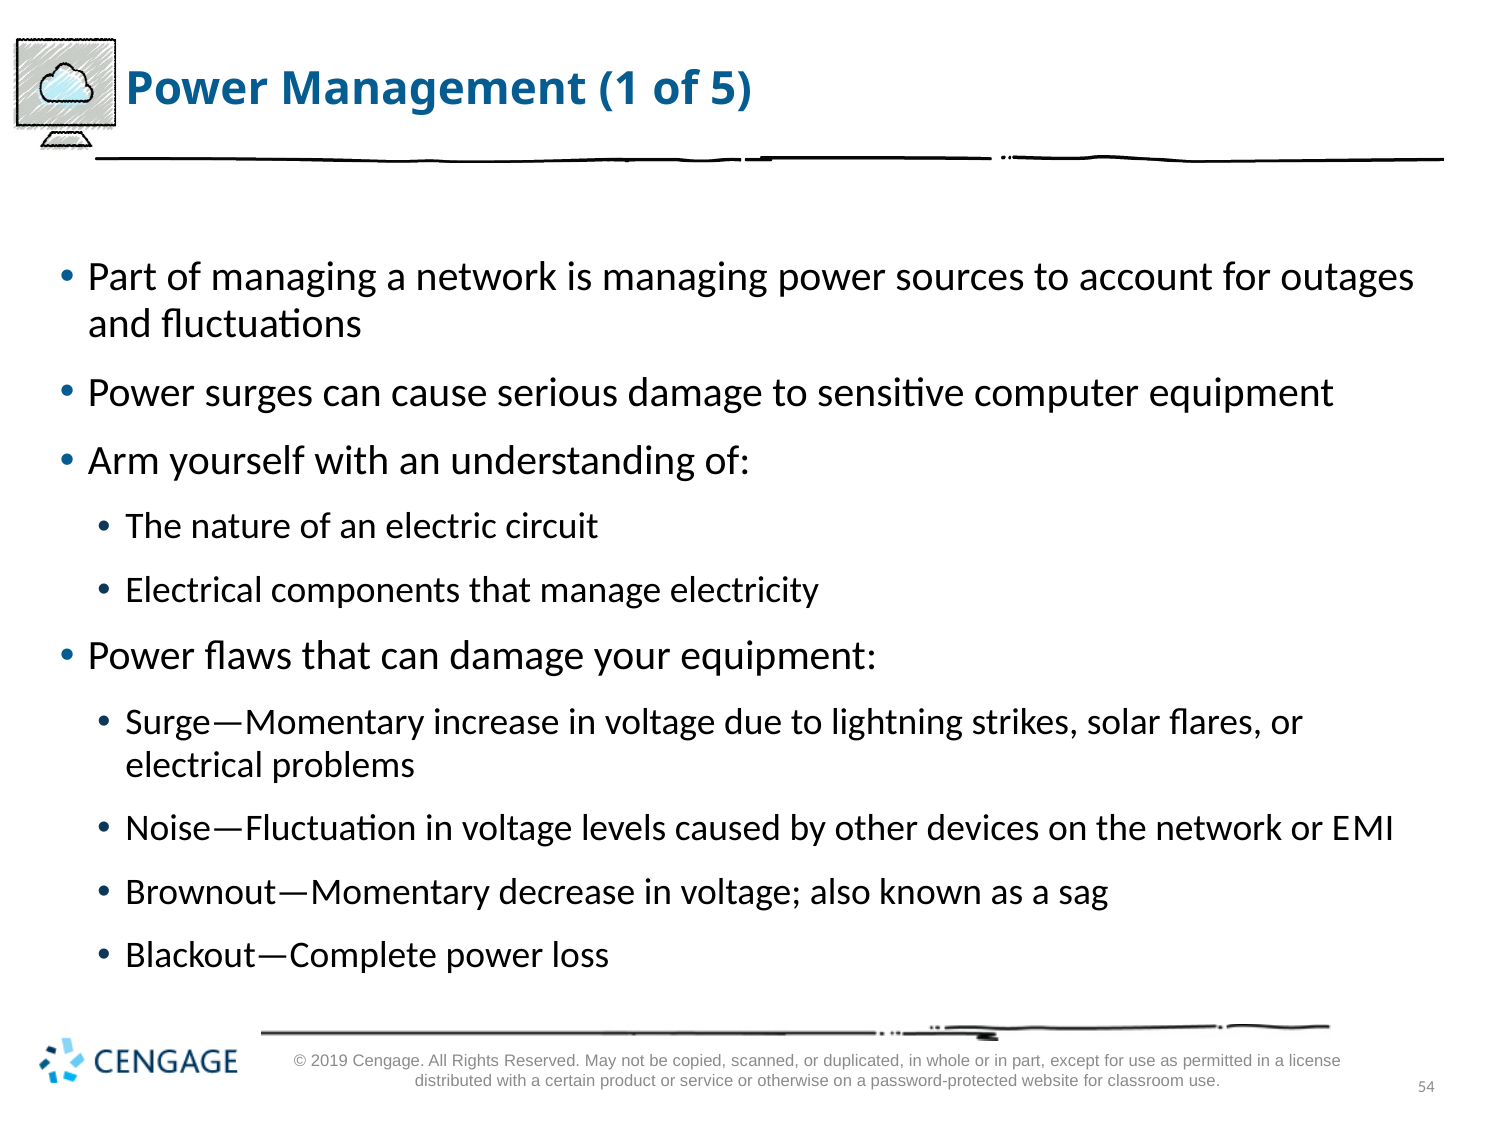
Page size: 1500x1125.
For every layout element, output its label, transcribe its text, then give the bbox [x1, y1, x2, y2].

picture [13, 36, 117, 151]
list Part of managing a network is managing power sources to account for outages and fluctuations Power surges can cause serious damage to sensitive computer equipment Arm yourself with an understanding of: The nature of an electric circuit Electrical components that manage electricity Power flaws that can damage your equipment: Surge—Momentary increase in voltage due to lightning strikes, solar flares, or electrical problems Noise—Fluctuation in voltage levels caused by other devices on the network or E M I Brownout—Momentary decrease in voltage; also known as a sag Blackout—Complete power loss [59, 252, 1441, 984]
picture [19, 1024, 250, 1096]
title Power Management (1 of 5) [125, 66, 1442, 116]
footer © 2019 Cengage. All Rights Reserved. May not be copied, scanned, or duplicated, in whole or in part, except for use as permitted in a license distributed with a certain product or service or otherwise on a password-protected website for classroom use. [262, 1050, 1375, 1091]
picture [261, 1024, 1331, 1041]
picture [95, 155, 1444, 163]
